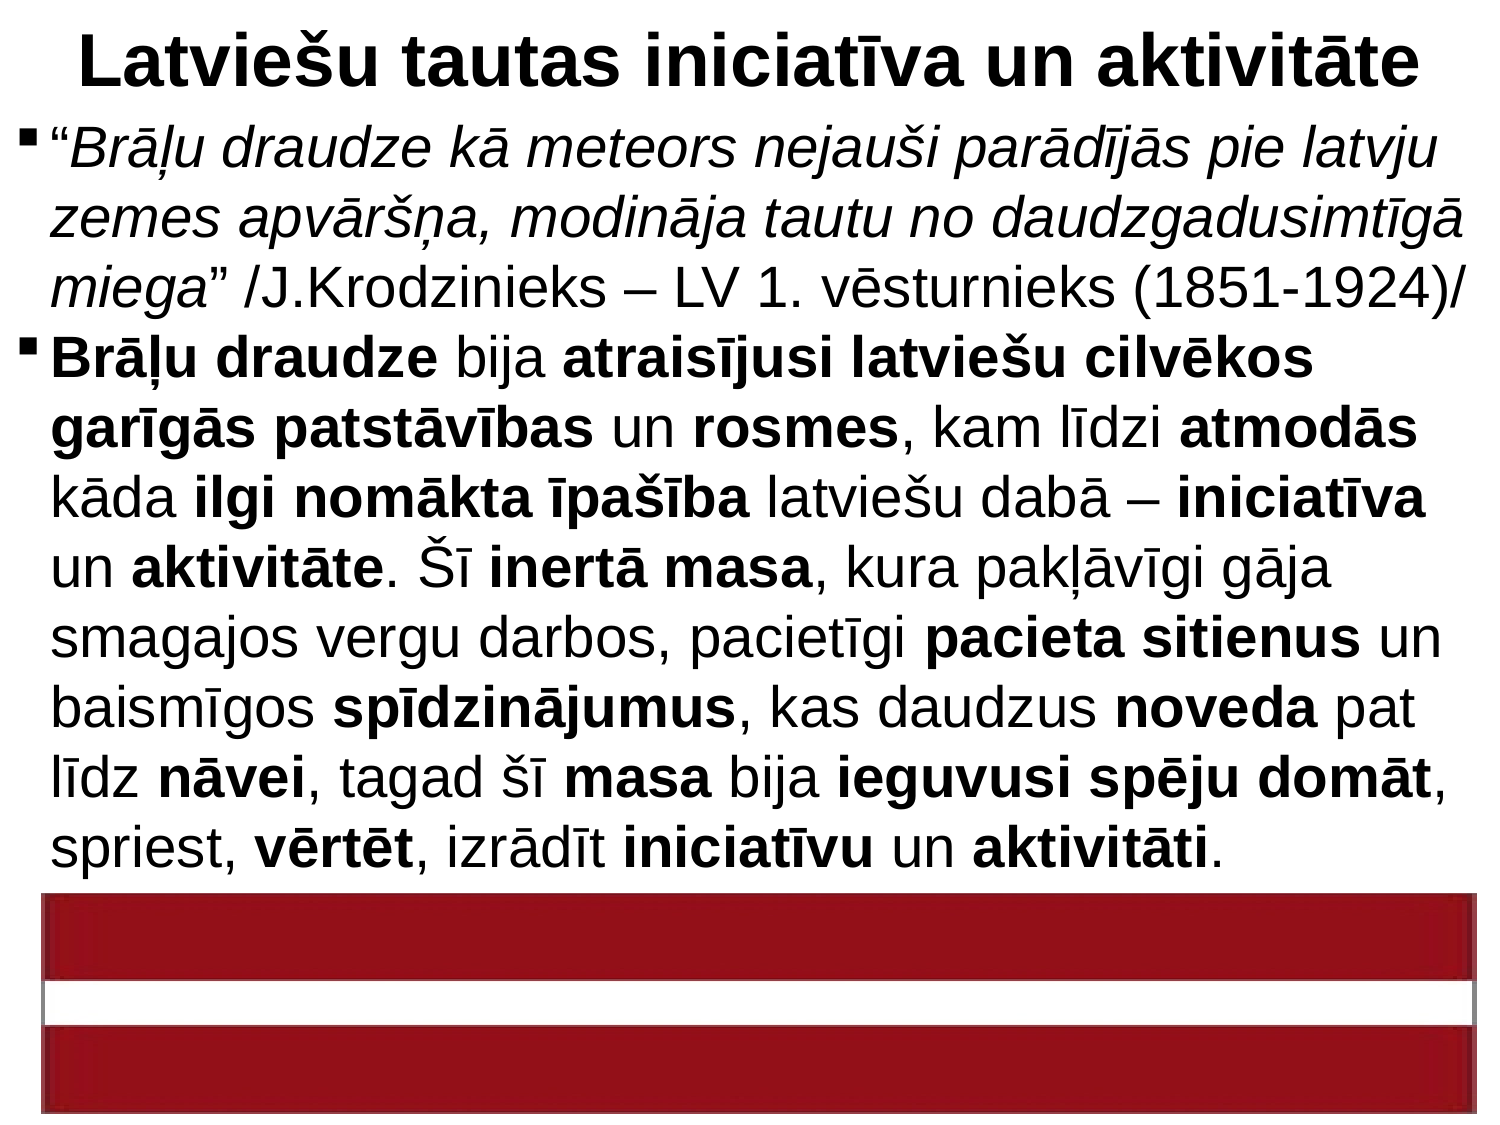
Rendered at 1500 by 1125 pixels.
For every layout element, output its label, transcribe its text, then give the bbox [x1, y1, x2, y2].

title Latviešu tautas iniciatīva un aktivitāte [0, 0, 1500, 101]
picture [40, 892, 1478, 1114]
text_box “Brāļu draudze kā meteors nejauši parādījās pie latvju zemes apvāršņa, modināja tautu no daudzgadusimtīgā miega” /J.Krodzinieks – LV 1. vēsturnieks (1851-1924)/ Brāļu draudze bija atraisījusi latviešu cilvēkos garīgās patstāvības un rosmes, kam līdzi atmodās kāda ilgi nomākta īpašība latviešu dabā – iniciatīva un aktivitāte. Šī inertā masa, kura pakļāvīgi gāja smagajos vergu darbos, pacietīgi pacieta sitienus un baismīgos spīdzinājumus, kas daudzus noveda pat līdz nāvei, tagad šī masa bija ieguvusi spēju domāt, spriest, vērtēt, izrādīt iniciatīvu un aktivitāti. [0, 101, 1500, 887]
